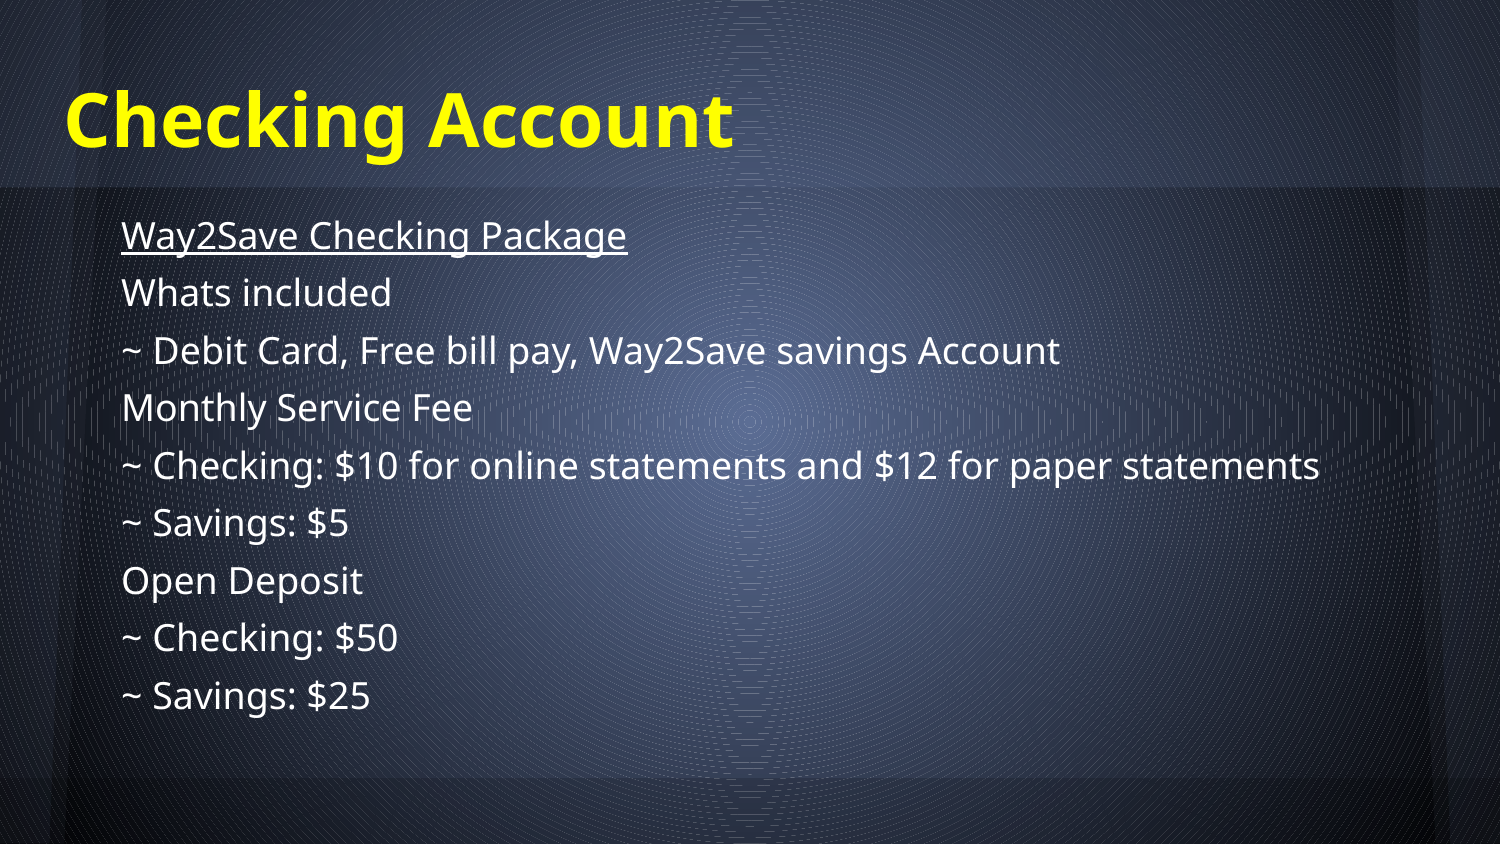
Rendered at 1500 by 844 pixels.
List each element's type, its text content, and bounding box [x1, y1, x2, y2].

title Checking Account [48, 36, 1399, 177]
list Way2Save Checking Package Whats included ~ Debit Card, Free bill pay, Way2Save savings Account Monthly Service Fee ~ Checking: $10 for online statements and $12 for paper statements ~ Savings: $5 Open Deposit ~ Checking: $50 ~ Savings: $25 [75, 196, 1425, 770]
